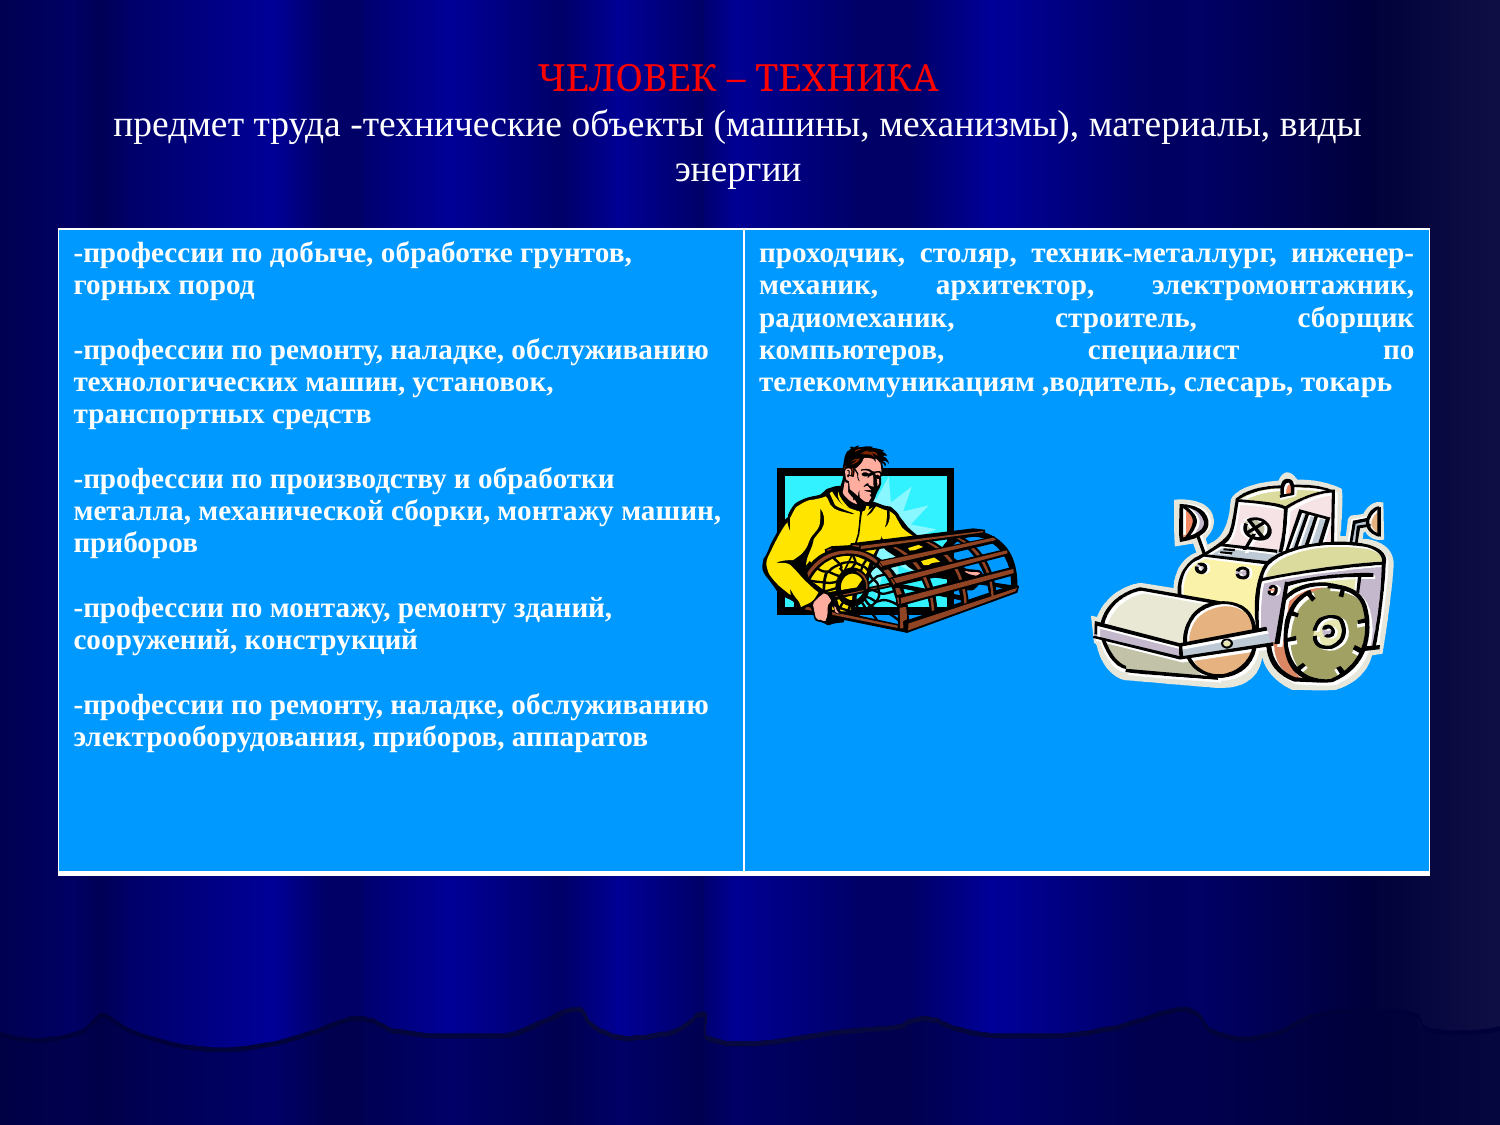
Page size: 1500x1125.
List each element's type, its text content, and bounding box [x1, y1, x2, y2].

picture [1089, 468, 1398, 695]
table_header -профессии по добыче, обработке грунтов, горных пород -профессии по ремонту, наладке, обслуживанию технологических машин, установок, транспортных средств -профессии по производству и обработки металла, механической сборки, монтажу машин, приборов -профессии по монтажу, ремонту зданий, сооружений, конструкций -профессии по ремонту, наладке, обслуживанию электрооборудования, приборов, аппаратов [59, 230, 743, 871]
table_header проходчик, столяр, техник-металлург, инженер-механик, архитектор, электромонтажник, радиомеханик, строитель, сборщик компьютеров, специалист по телекоммуникациям ,водитель, слесарь, токарь [745, 230, 1429, 871]
text_box ЧЕЛОВЕК – ТЕХНИКА предмет труда -технические объекты (машины, механизмы), материалы, виды энергии [35, 46, 1442, 197]
picture [761, 445, 1022, 634]
